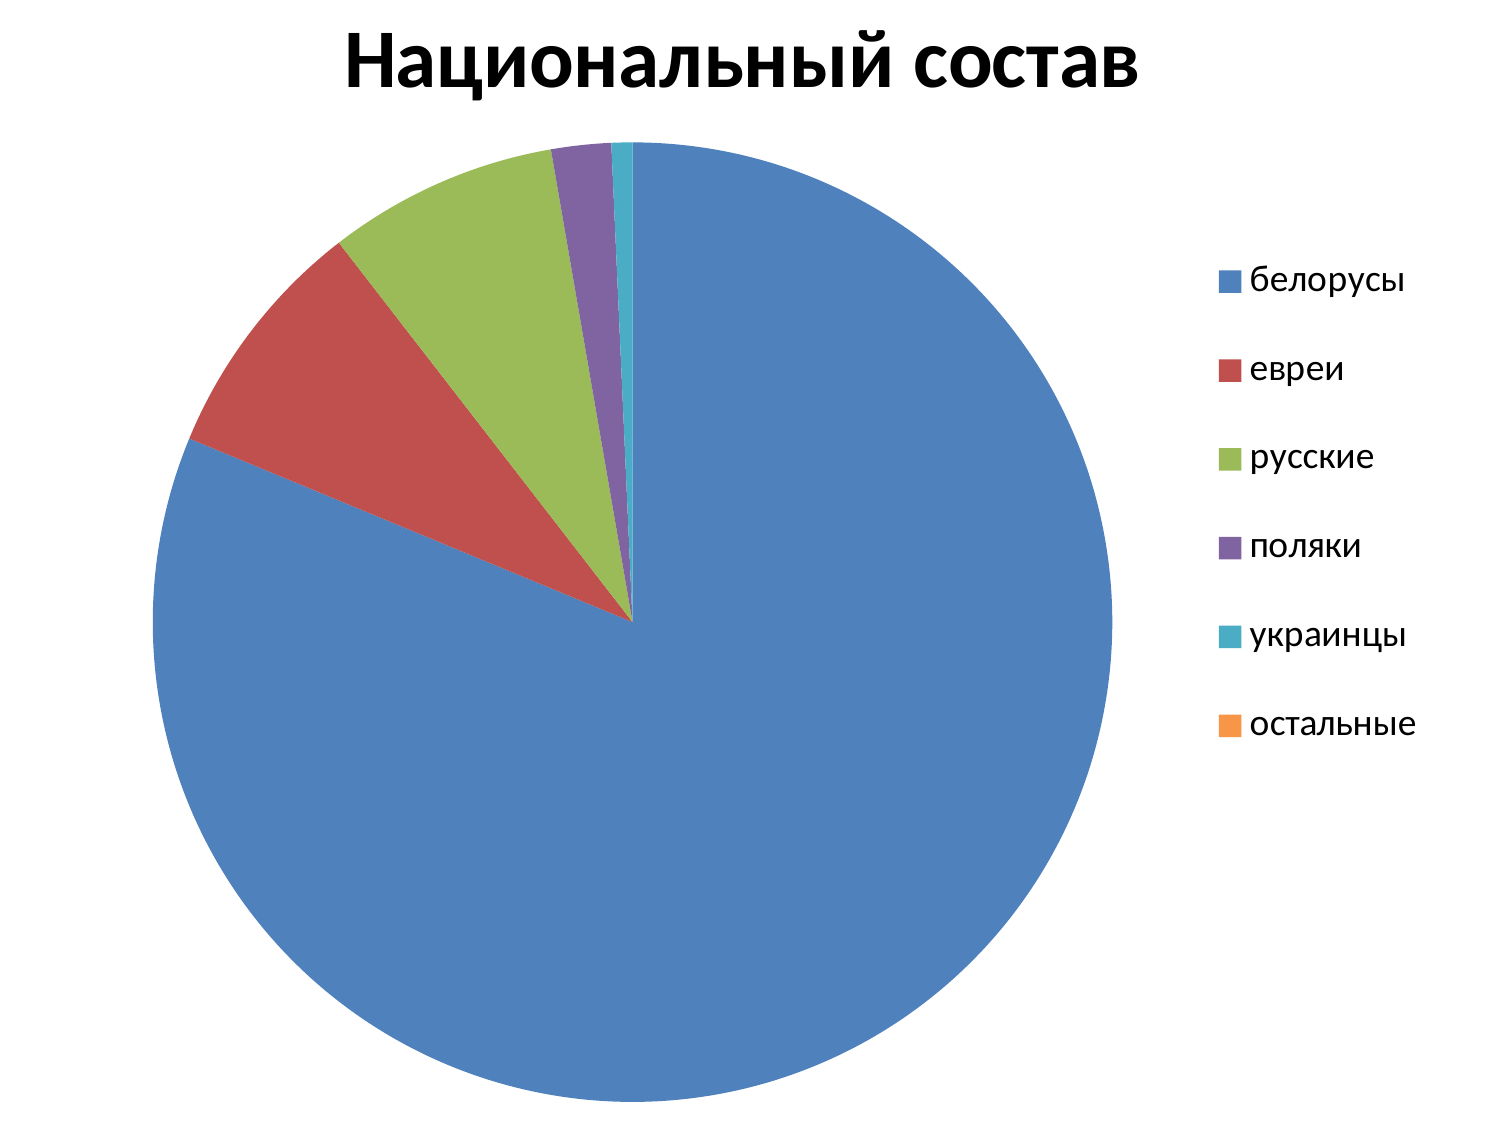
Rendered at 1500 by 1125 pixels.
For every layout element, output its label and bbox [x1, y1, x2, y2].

chart [0, 0, 1500, 1125]
